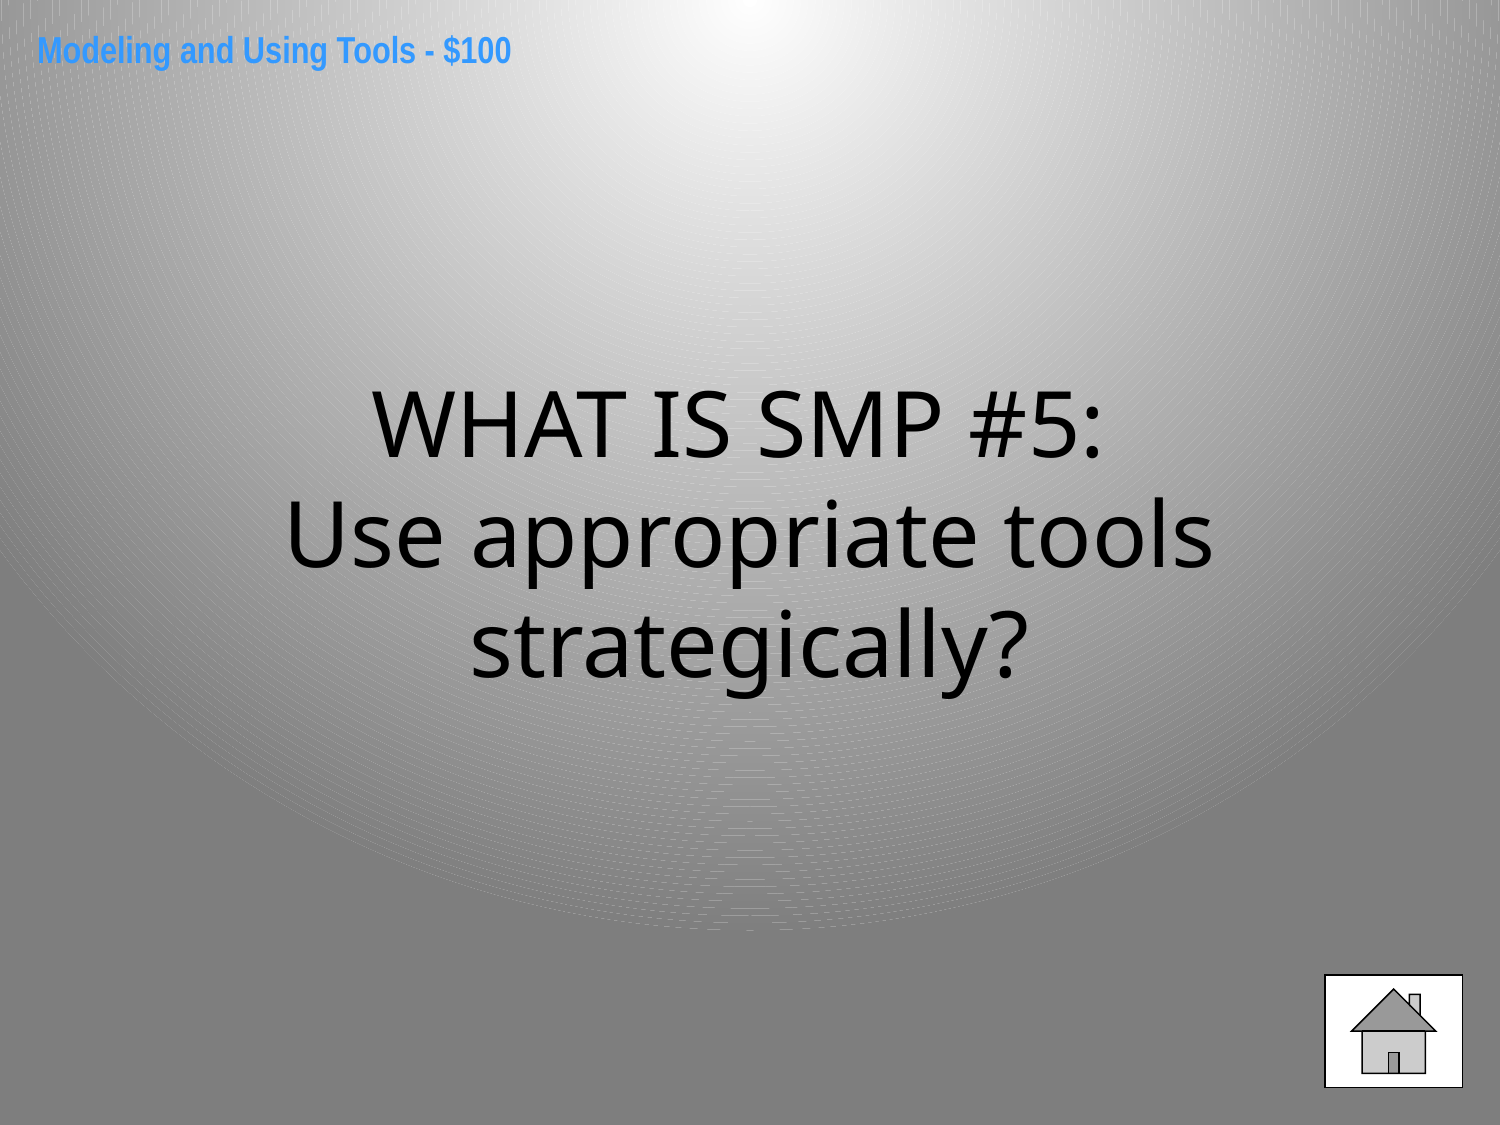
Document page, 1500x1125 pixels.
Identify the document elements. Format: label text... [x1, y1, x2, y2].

text_box Modeling and Using Tools - $100 [22, 18, 1025, 94]
text_box [1324, 975, 1463, 1088]
text_box WHAT IS SMP #5: Use appropriate tools strategically? [74, 162, 1425, 900]
